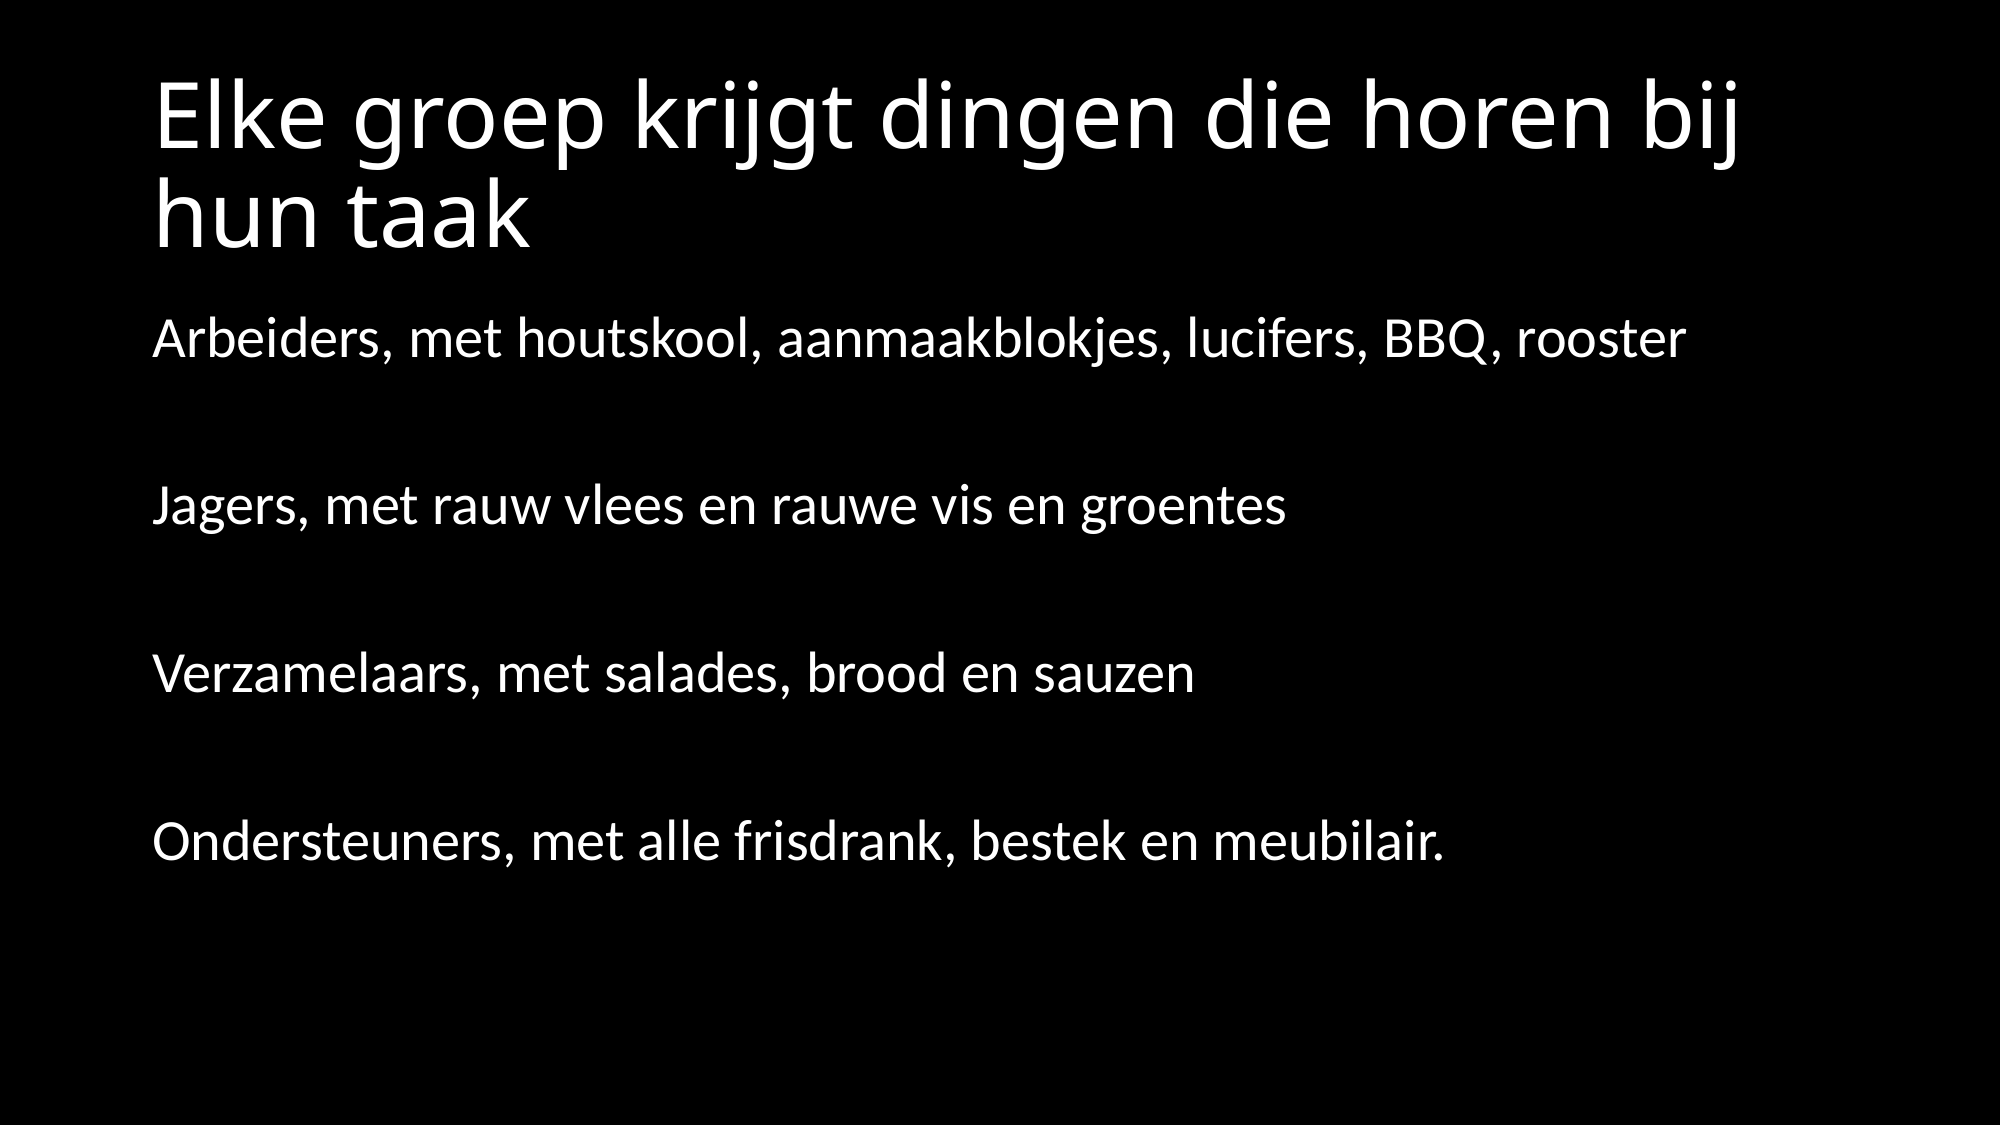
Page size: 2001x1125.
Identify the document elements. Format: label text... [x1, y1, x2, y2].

title Elke groep krijgt dingen die horen bij hun taak [137, 59, 1863, 278]
list Arbeiders, met houtskool, aanmaakblokjes, lucifers, BBQ, rooster Jagers, met rauw vlees en rauwe vis en groentes Verzamelaars, met salades, brood en sauzen Ondersteuners, met alle frisdrank, bestek en meubilair. [137, 299, 1863, 1014]
